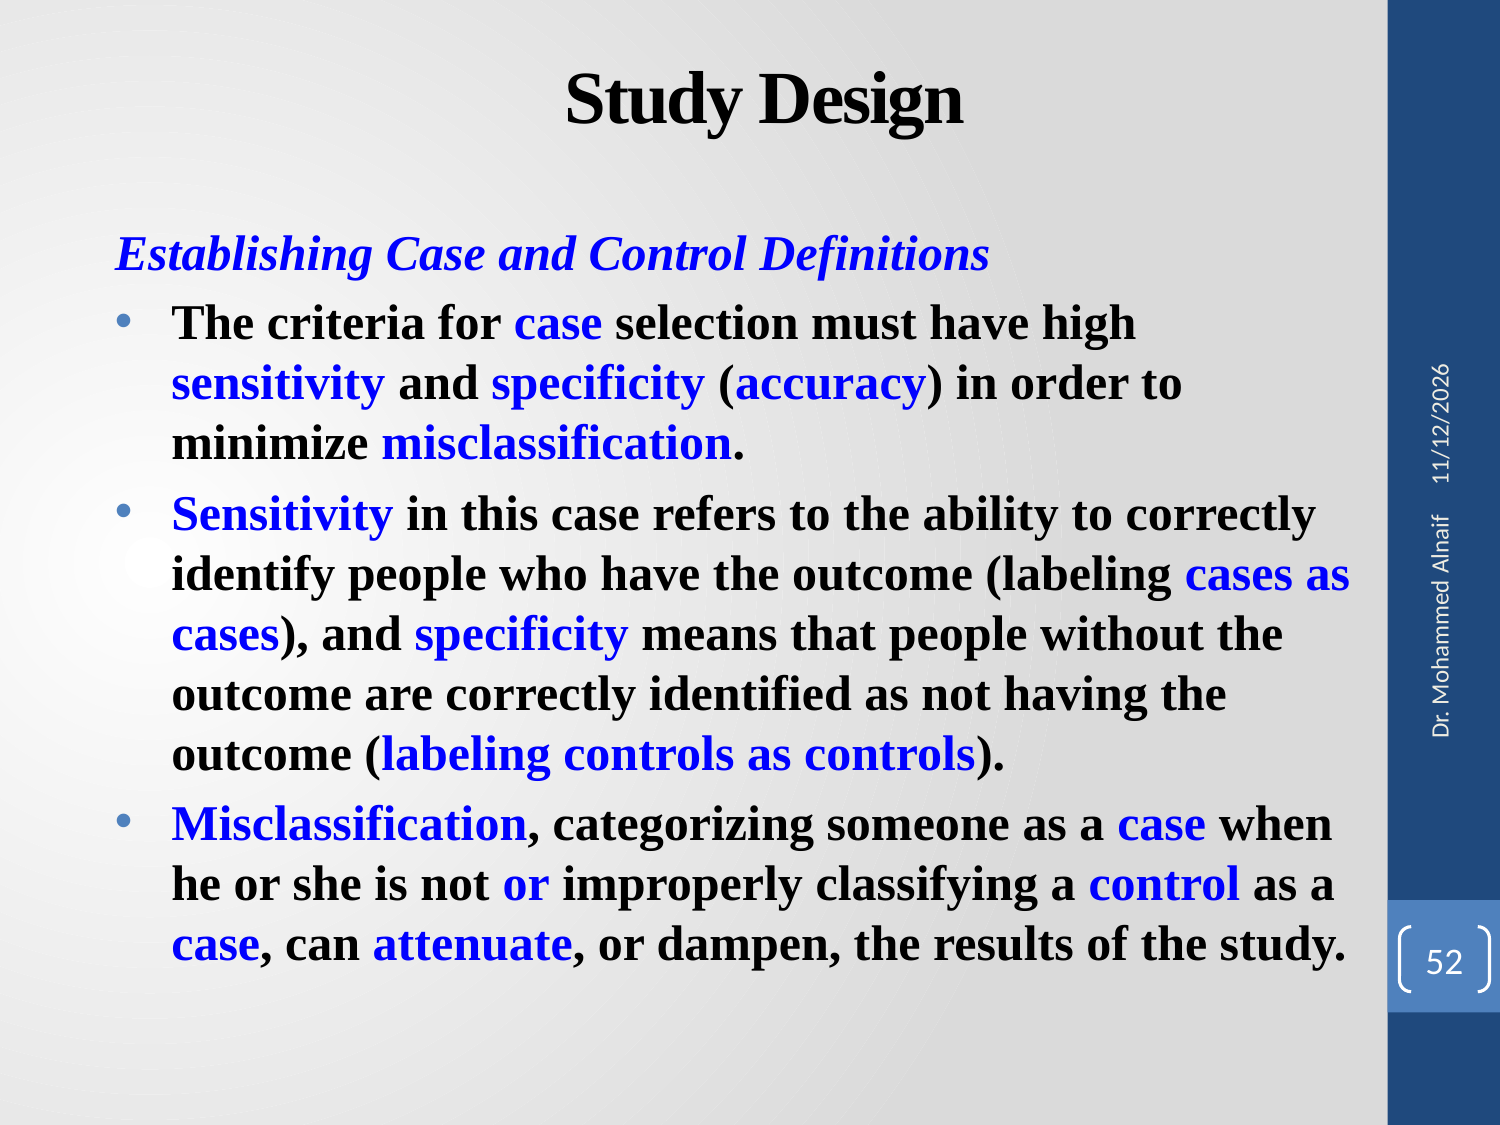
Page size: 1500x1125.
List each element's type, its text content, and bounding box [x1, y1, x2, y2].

footer Dr. Mohammed Alnaif [1408, 500, 1469, 889]
subtitle Establishing Case and Control Definitions The criteria for case selection must have high sensitivity and specificity (accuracy) in order to minimize misclassification. Sensitivity in this case refers to the ability to correctly identify people who have the outcome (labeling cases as cases), and specificity means that people without the outcome are correctly identified as not having the outcome (labeling controls as controls). Misclassification, categorizing someone as a case when he or she is not or improperly classifying a control as a case, can attenuate, or dampen, the results of the study. [99, 212, 1375, 1025]
title Study Design [112, 37, 1388, 147]
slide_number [1408, 100, 1469, 500]
slide_number 52 [1397, 925, 1492, 994]
